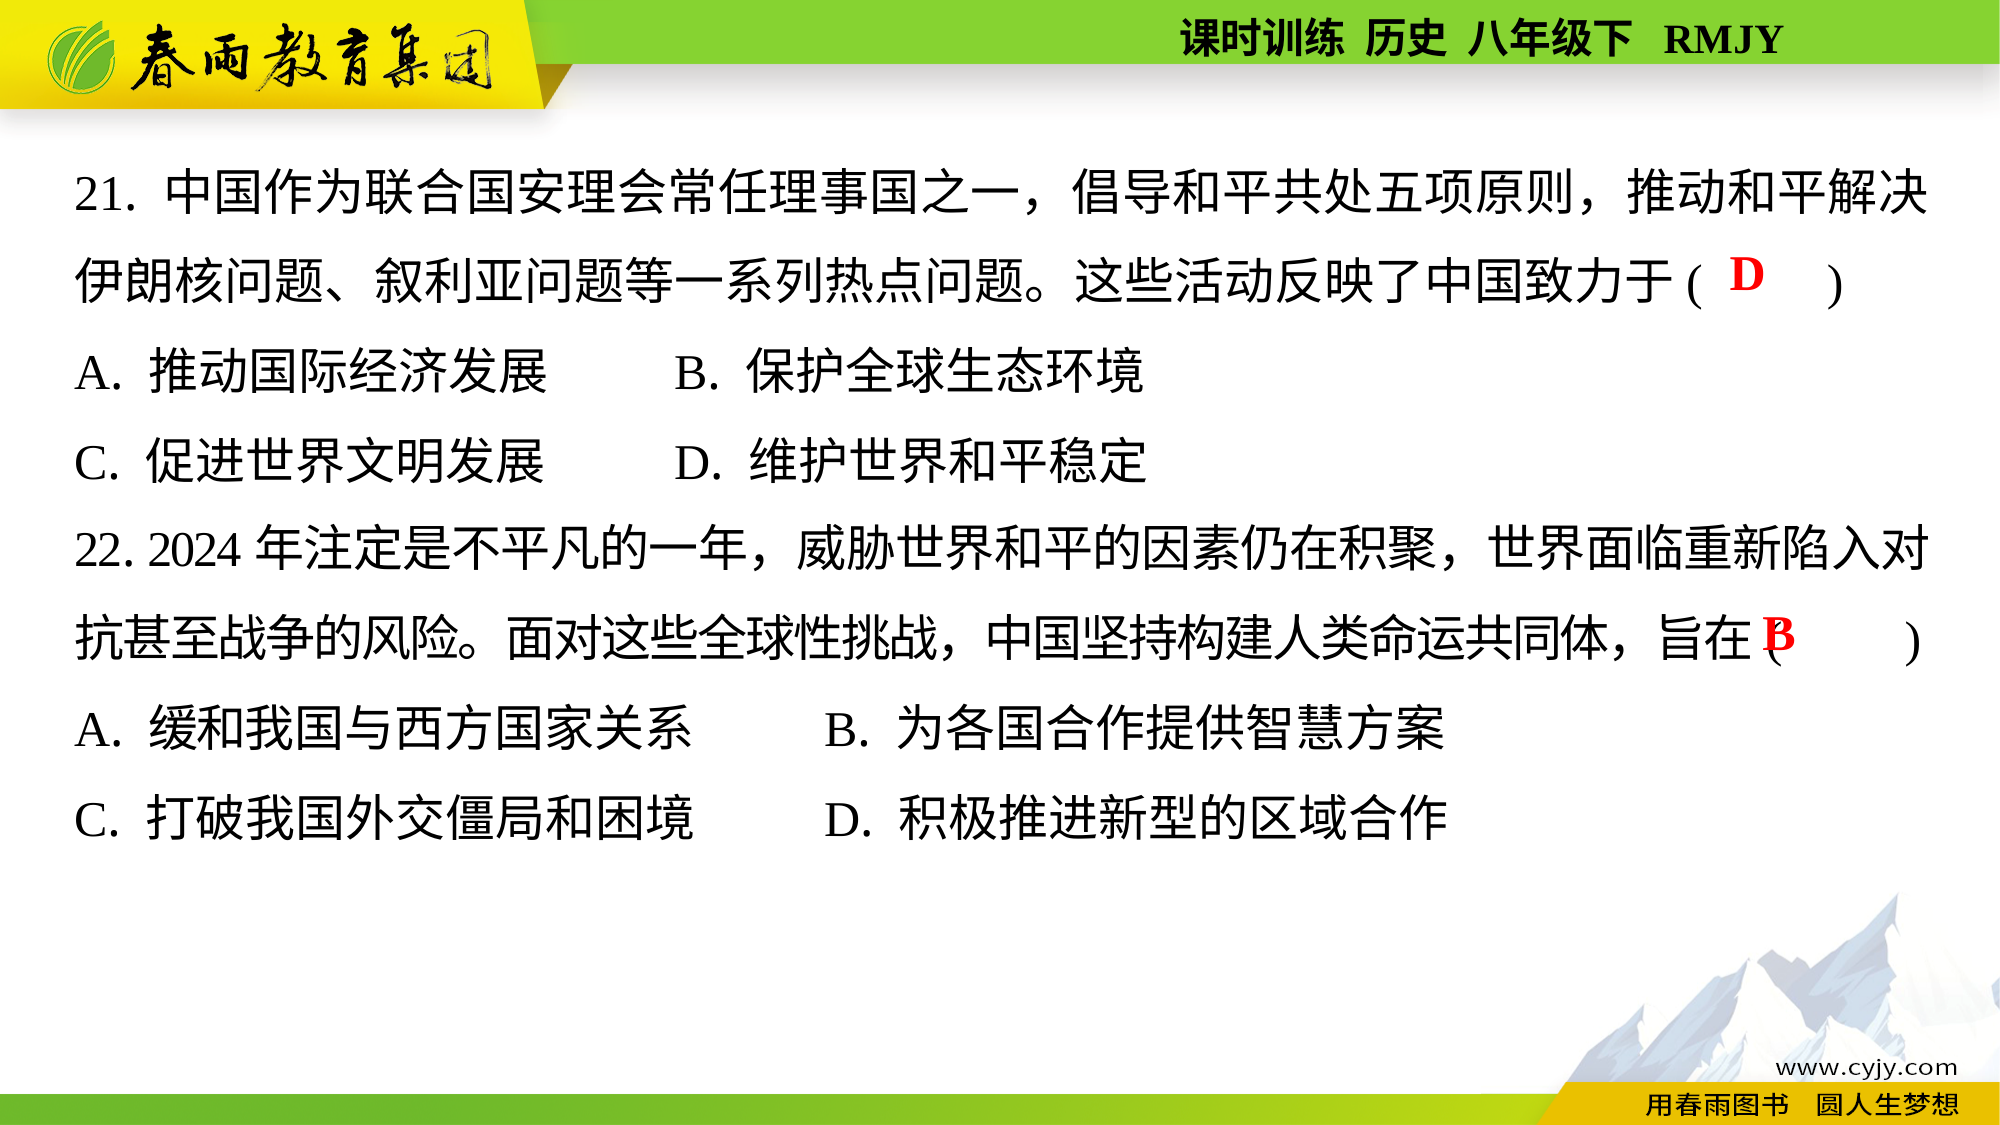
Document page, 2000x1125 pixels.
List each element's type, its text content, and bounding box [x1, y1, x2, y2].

text_box D [1714, 233, 1781, 308]
list 21. 中国作为联合国安理会常任理事国之一，倡导和平共处五项原则，推动和平解决伊朗核问题、叙利亚问题等一系列热点问题。这些活动反映了中国致力于( ) A. 推动国际经济发展 B. 保护全球生态环境 C. 促进世界文明发展 D. 维护世界和平稳定 [59, 122, 1944, 479]
picture [0, 0, 2000, 1125]
text_box B [1747, 592, 1811, 668]
text_box 22. 2024年注定是不平凡的一年，威胁世界和平的因素仍在积聚，世界面临重新陷入对抗甚至战争的风险。面对这些全球性挑战，中国坚持构建人类命运共同体，旨在( ) A. 缓和我国与西方国家关系 B. 为各国合作提供智慧方案 C. 打破我国外交僵局和困境 D. 积极推进新型的区域合作 [59, 479, 1944, 855]
